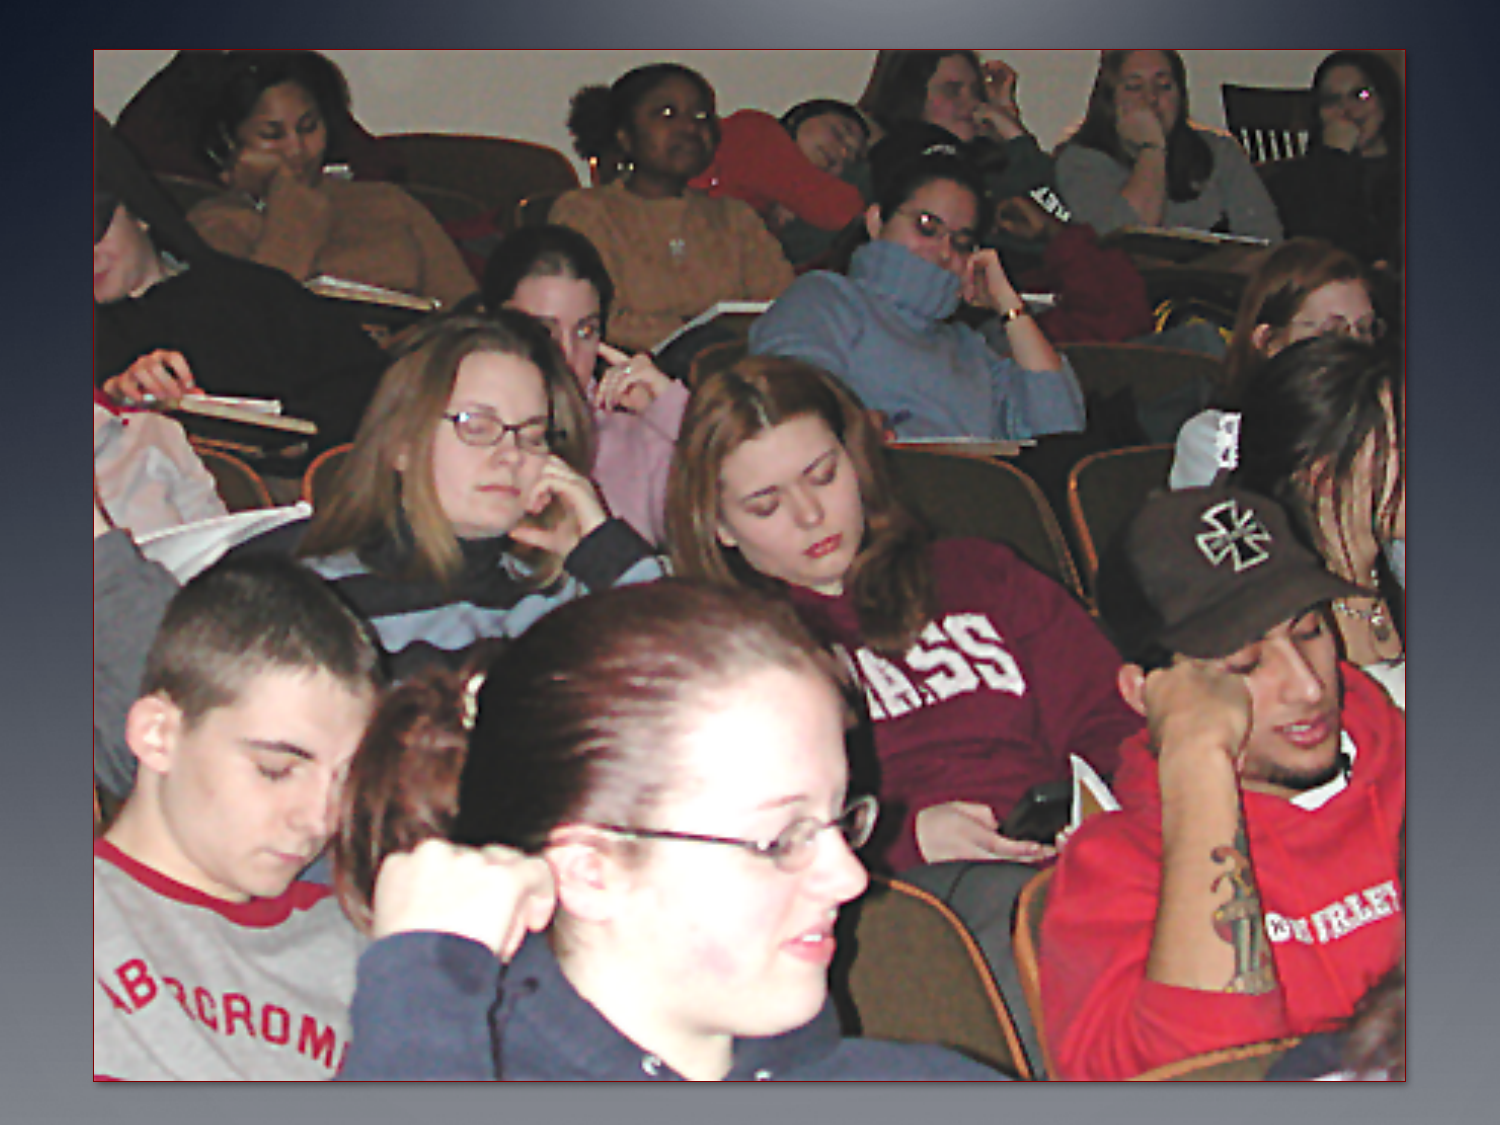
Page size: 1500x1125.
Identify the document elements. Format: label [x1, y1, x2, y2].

picture [91, 47, 1408, 1084]
